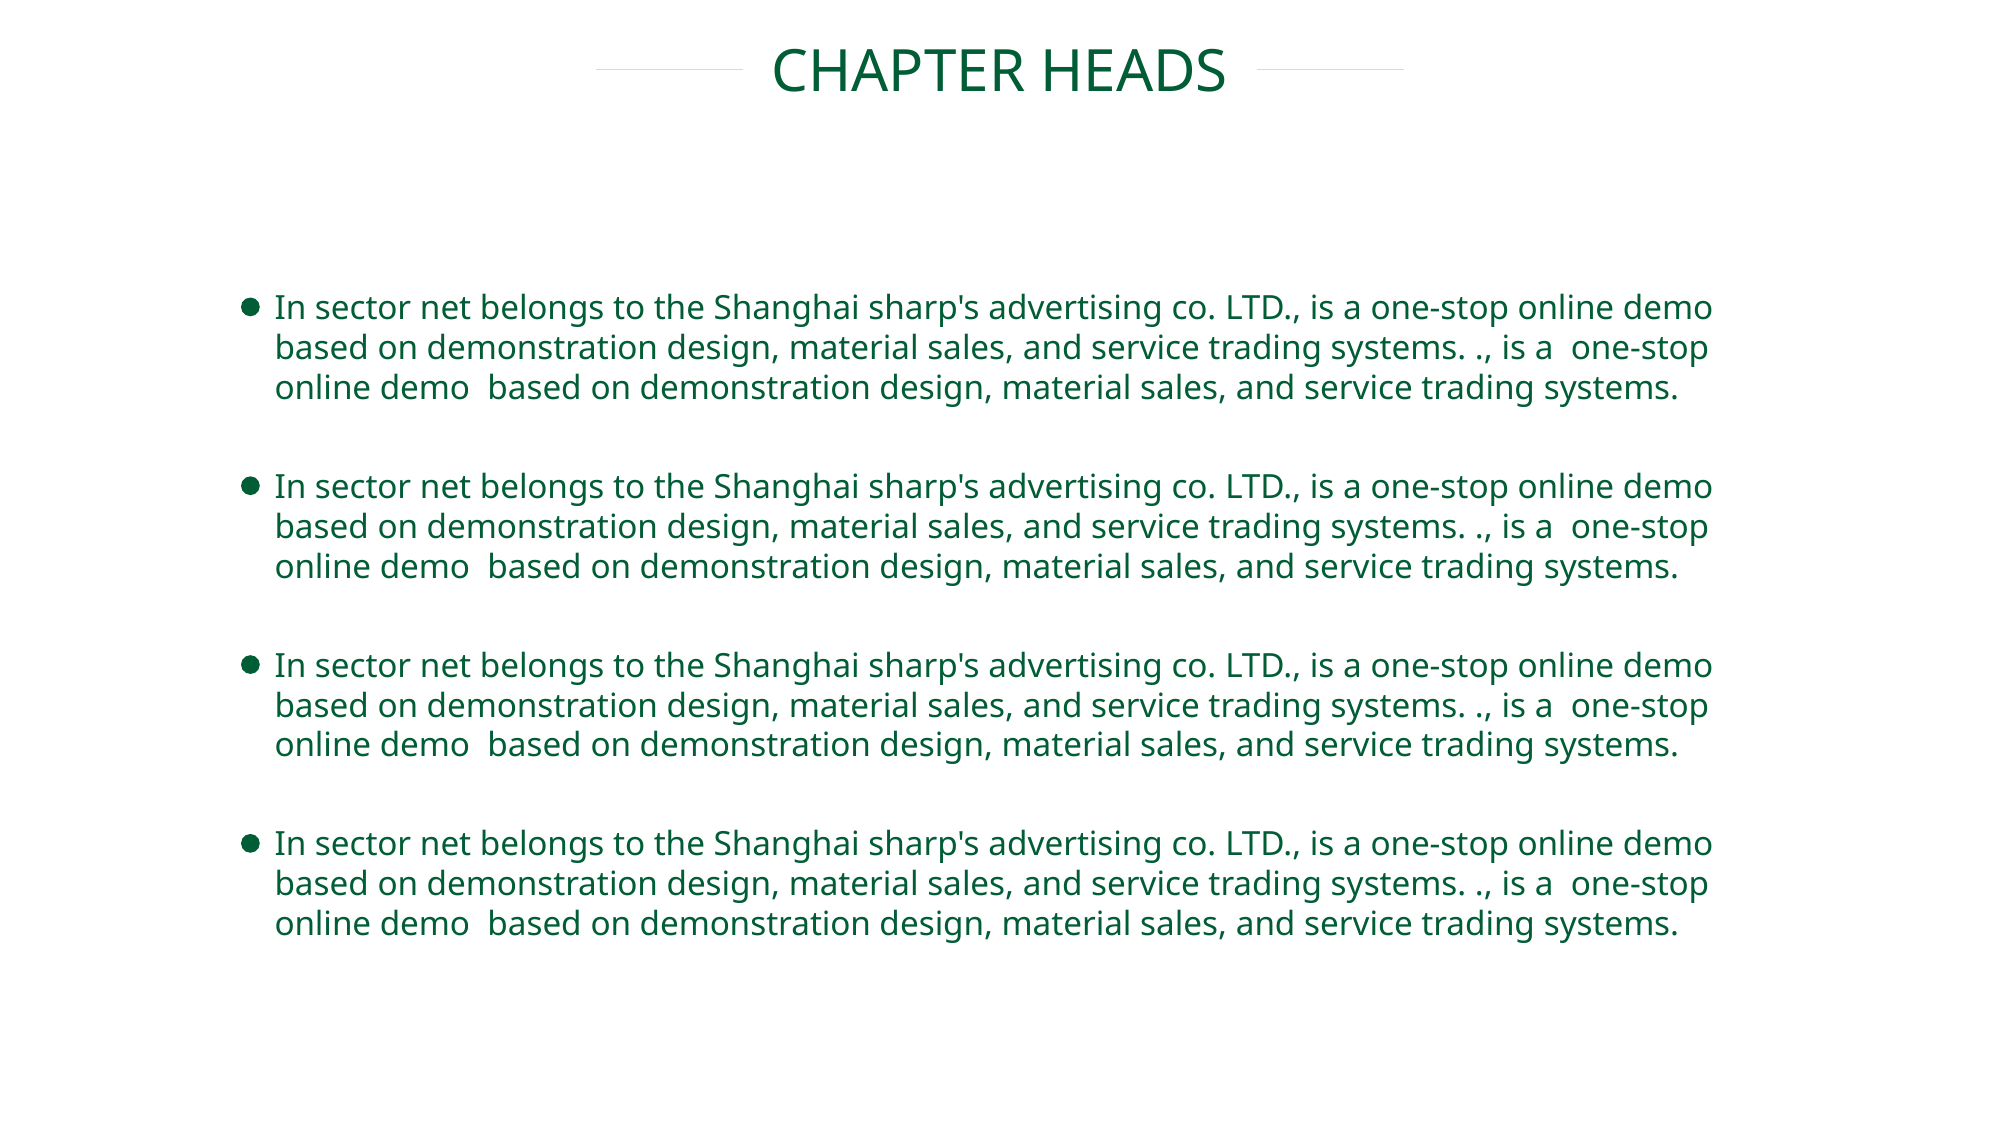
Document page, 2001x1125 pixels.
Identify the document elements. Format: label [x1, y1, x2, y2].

text_box [241, 636, 1769, 773]
text_box [241, 815, 1769, 952]
text_box [241, 457, 1769, 594]
text_box [595, 26, 1405, 112]
text_box [241, 278, 1769, 416]
